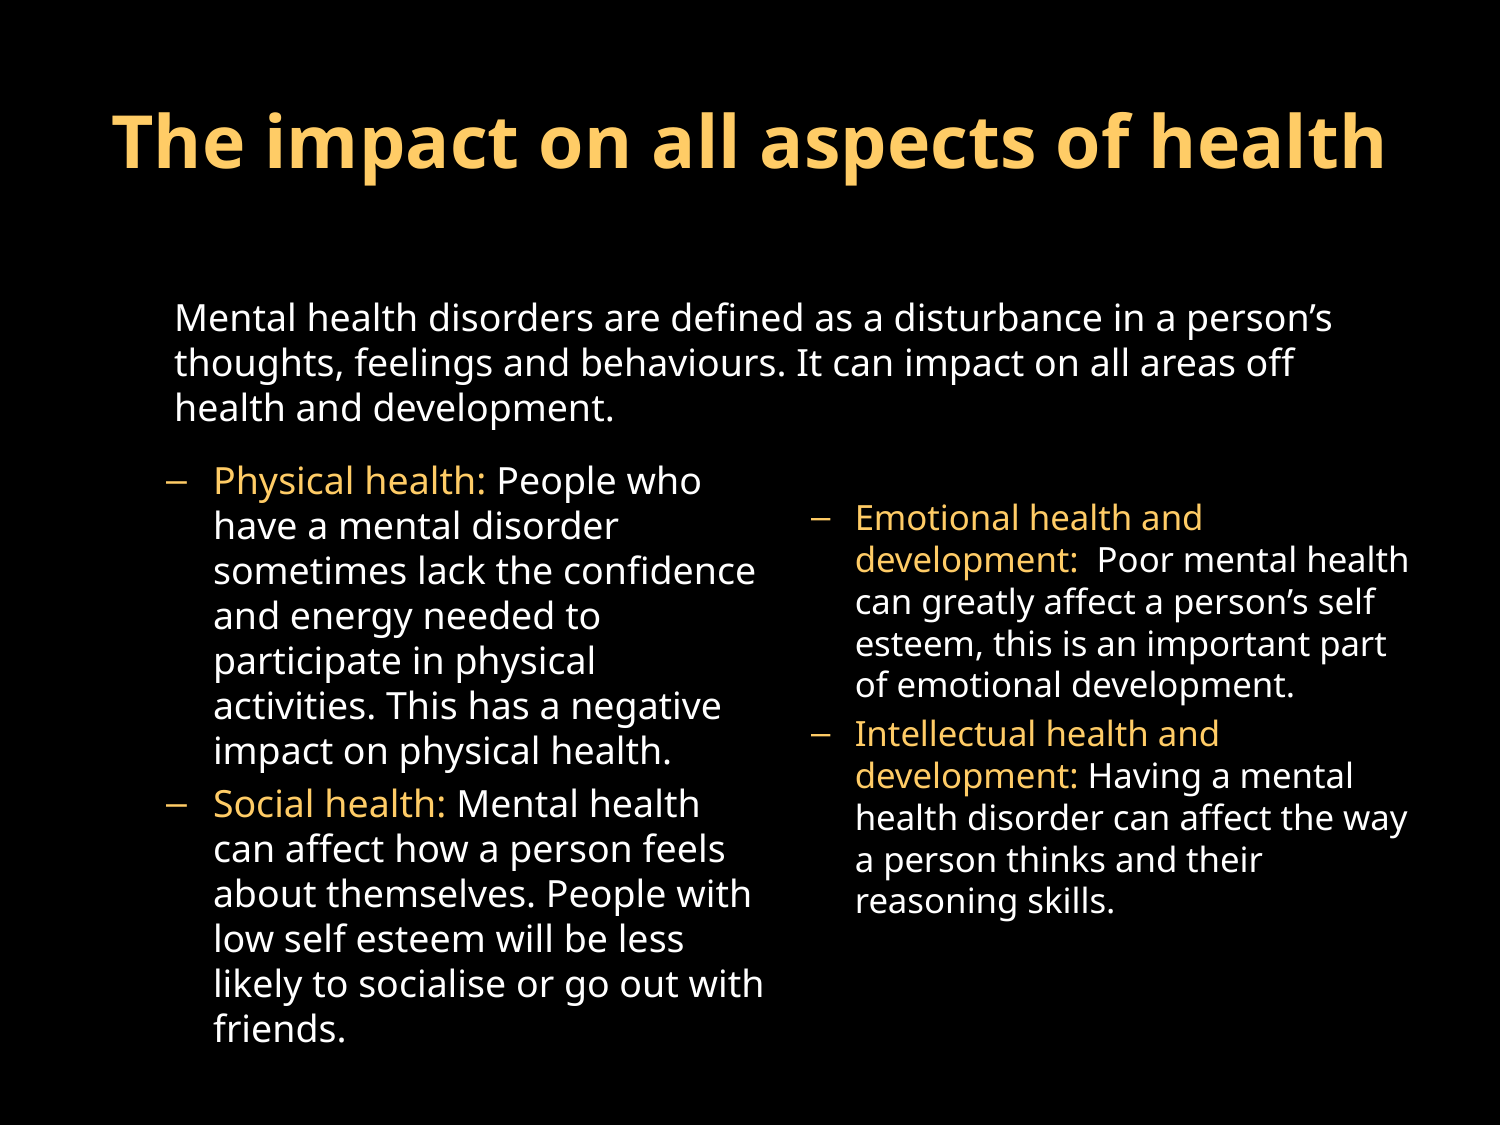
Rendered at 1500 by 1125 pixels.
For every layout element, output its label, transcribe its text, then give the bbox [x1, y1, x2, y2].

list Emotional health and development: Poor mental health can greatly affect a person’s self esteem, this is an important part of emotional development. Intellectual health and development: Having a mental health disorder can affect the way a person thinks and their reasoning skills. [726, 231, 1436, 963]
title The impact on all aspects of health [75, 45, 1425, 233]
list Physical health: People who have a mental disorder sometimes lack the confidence and energy needed to participate in physical activities. This has a negative impact on physical health. Social health: Mental health can affect how a person feels about themselves. People with low self esteem will be less likely to socialise or go out with friends. [76, 397, 785, 1079]
text_box Mental health disorders are defined as a disturbance in a person’s thoughts, feelings and behaviours. It can impact on all areas off health and development. [159, 286, 1400, 481]
